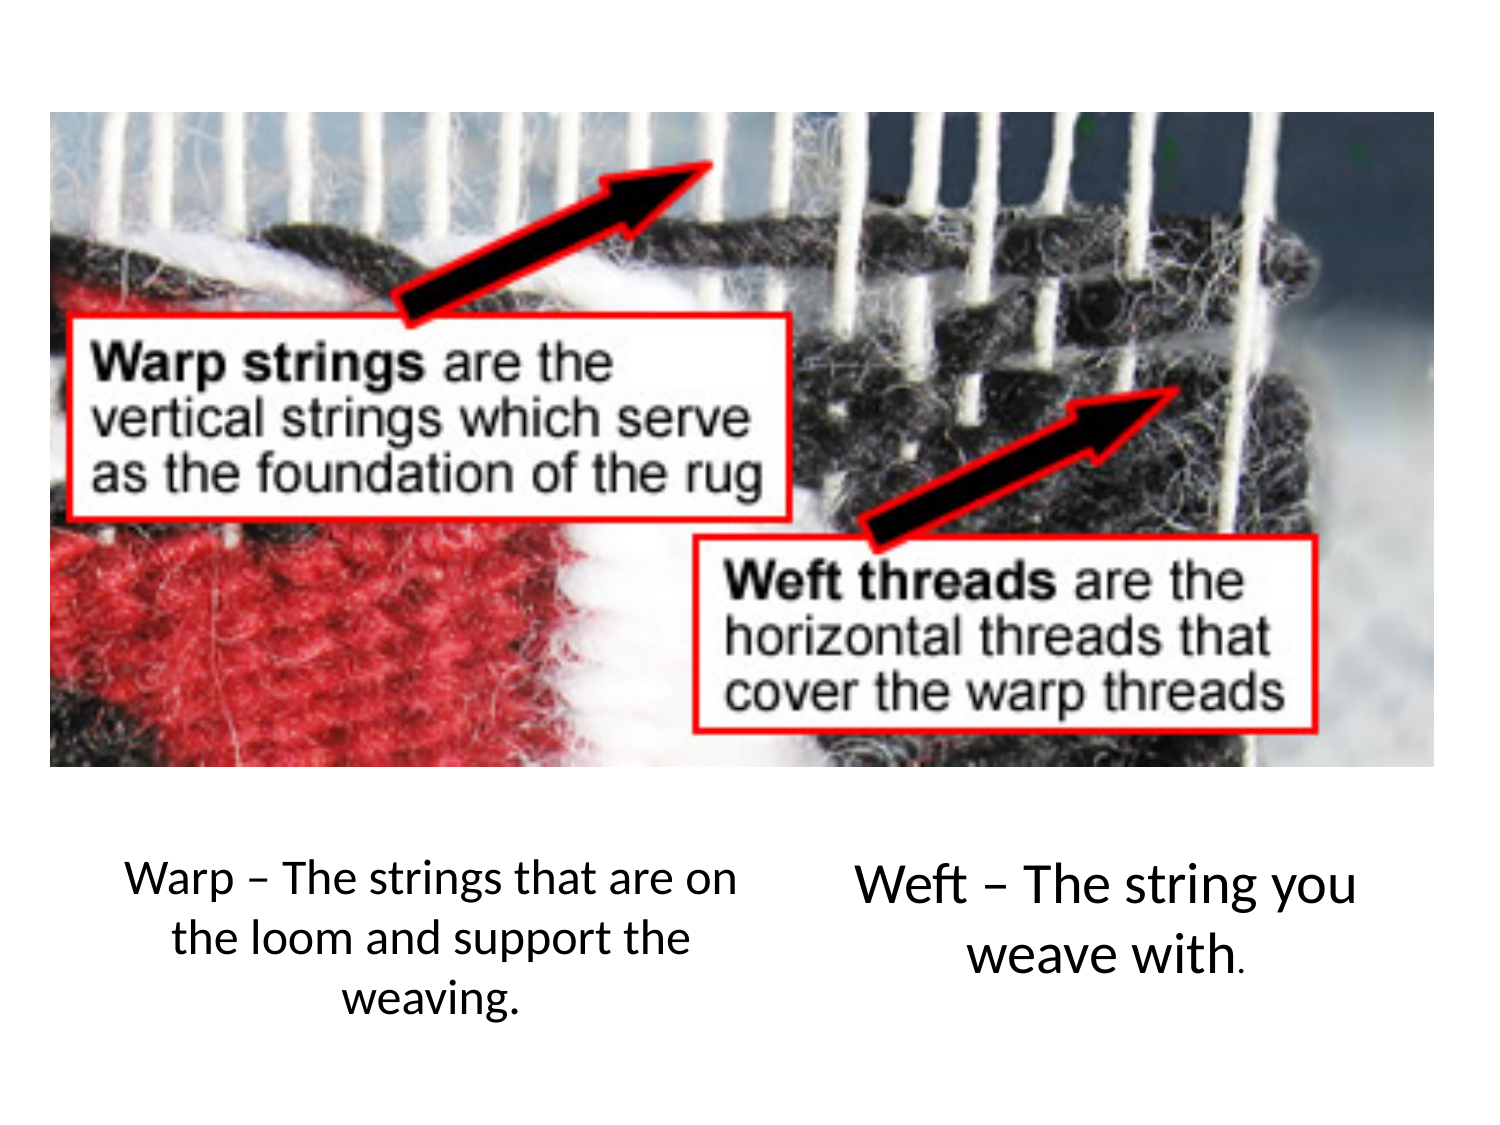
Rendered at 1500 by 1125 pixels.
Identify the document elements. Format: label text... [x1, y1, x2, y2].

picture [49, 112, 1434, 767]
text_box Warp – The strings that are on the loom and support the weaving. [87, 837, 775, 1033]
text_box Weft – The string you weave with. [825, 837, 1388, 993]
